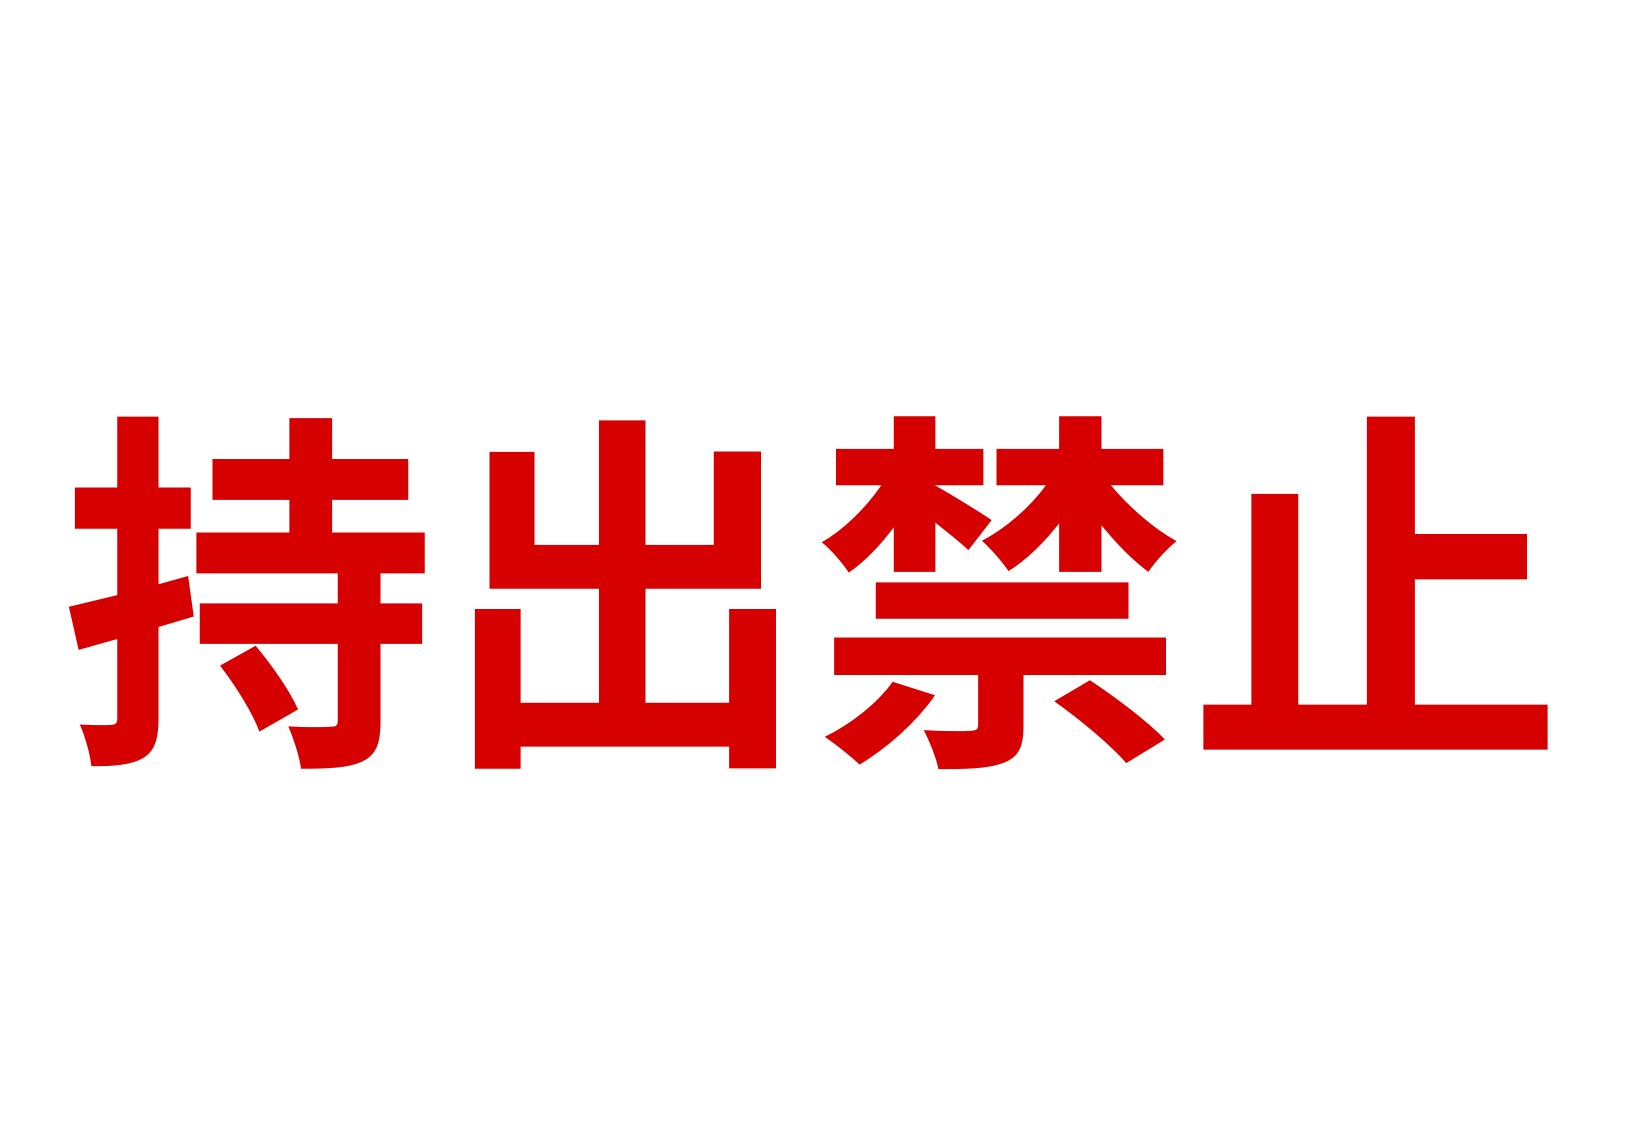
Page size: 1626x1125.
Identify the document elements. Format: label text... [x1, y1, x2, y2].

text_box 持出禁止 [0, 353, 1625, 818]
